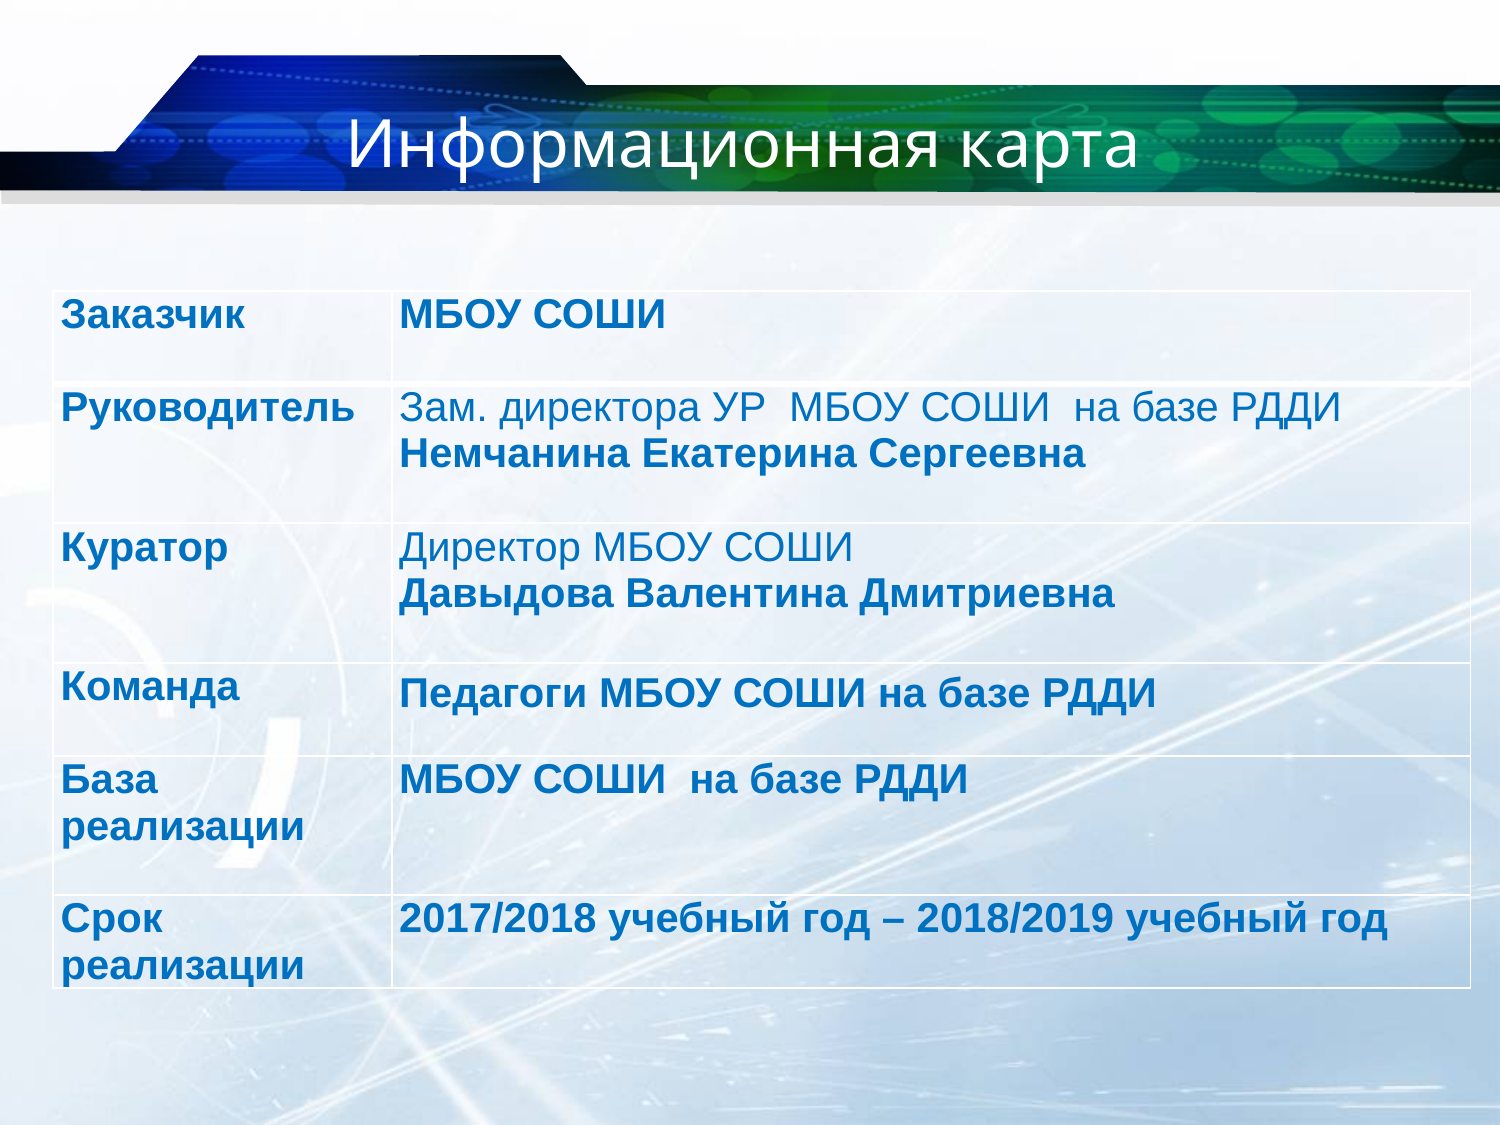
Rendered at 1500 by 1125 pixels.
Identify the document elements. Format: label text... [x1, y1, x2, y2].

table_header Заказчик [54, 292, 391, 381]
table_cell Директор МБОУ СОШИ Давыдова Валентина Дмитриевна [393, 524, 1470, 662]
table_cell Команда [54, 664, 391, 755]
table_cell Педагоги МБОУ СОШИ на базе РДДИ [393, 664, 1470, 755]
table_cell Куратор [54, 524, 391, 662]
table_cell Зам. директора УР МБОУ СОШИ на базе РДДИ Немчанина Екатерина Сергеевна [393, 387, 1470, 522]
table_cell Руководитель [54, 387, 391, 522]
title Информационная карта [99, 94, 1388, 188]
table_cell Срок реализации [54, 896, 391, 987]
table_cell 2017/2018 учебный год – 2018/2019 учебный год [393, 896, 1470, 987]
table_cell База реализации [54, 757, 391, 894]
picture [0, 0, 1500, 1125]
table_cell МБОУ СОШИ на базе РДДИ [393, 757, 1470, 894]
table_header МБОУ СОШИ [393, 292, 1470, 381]
